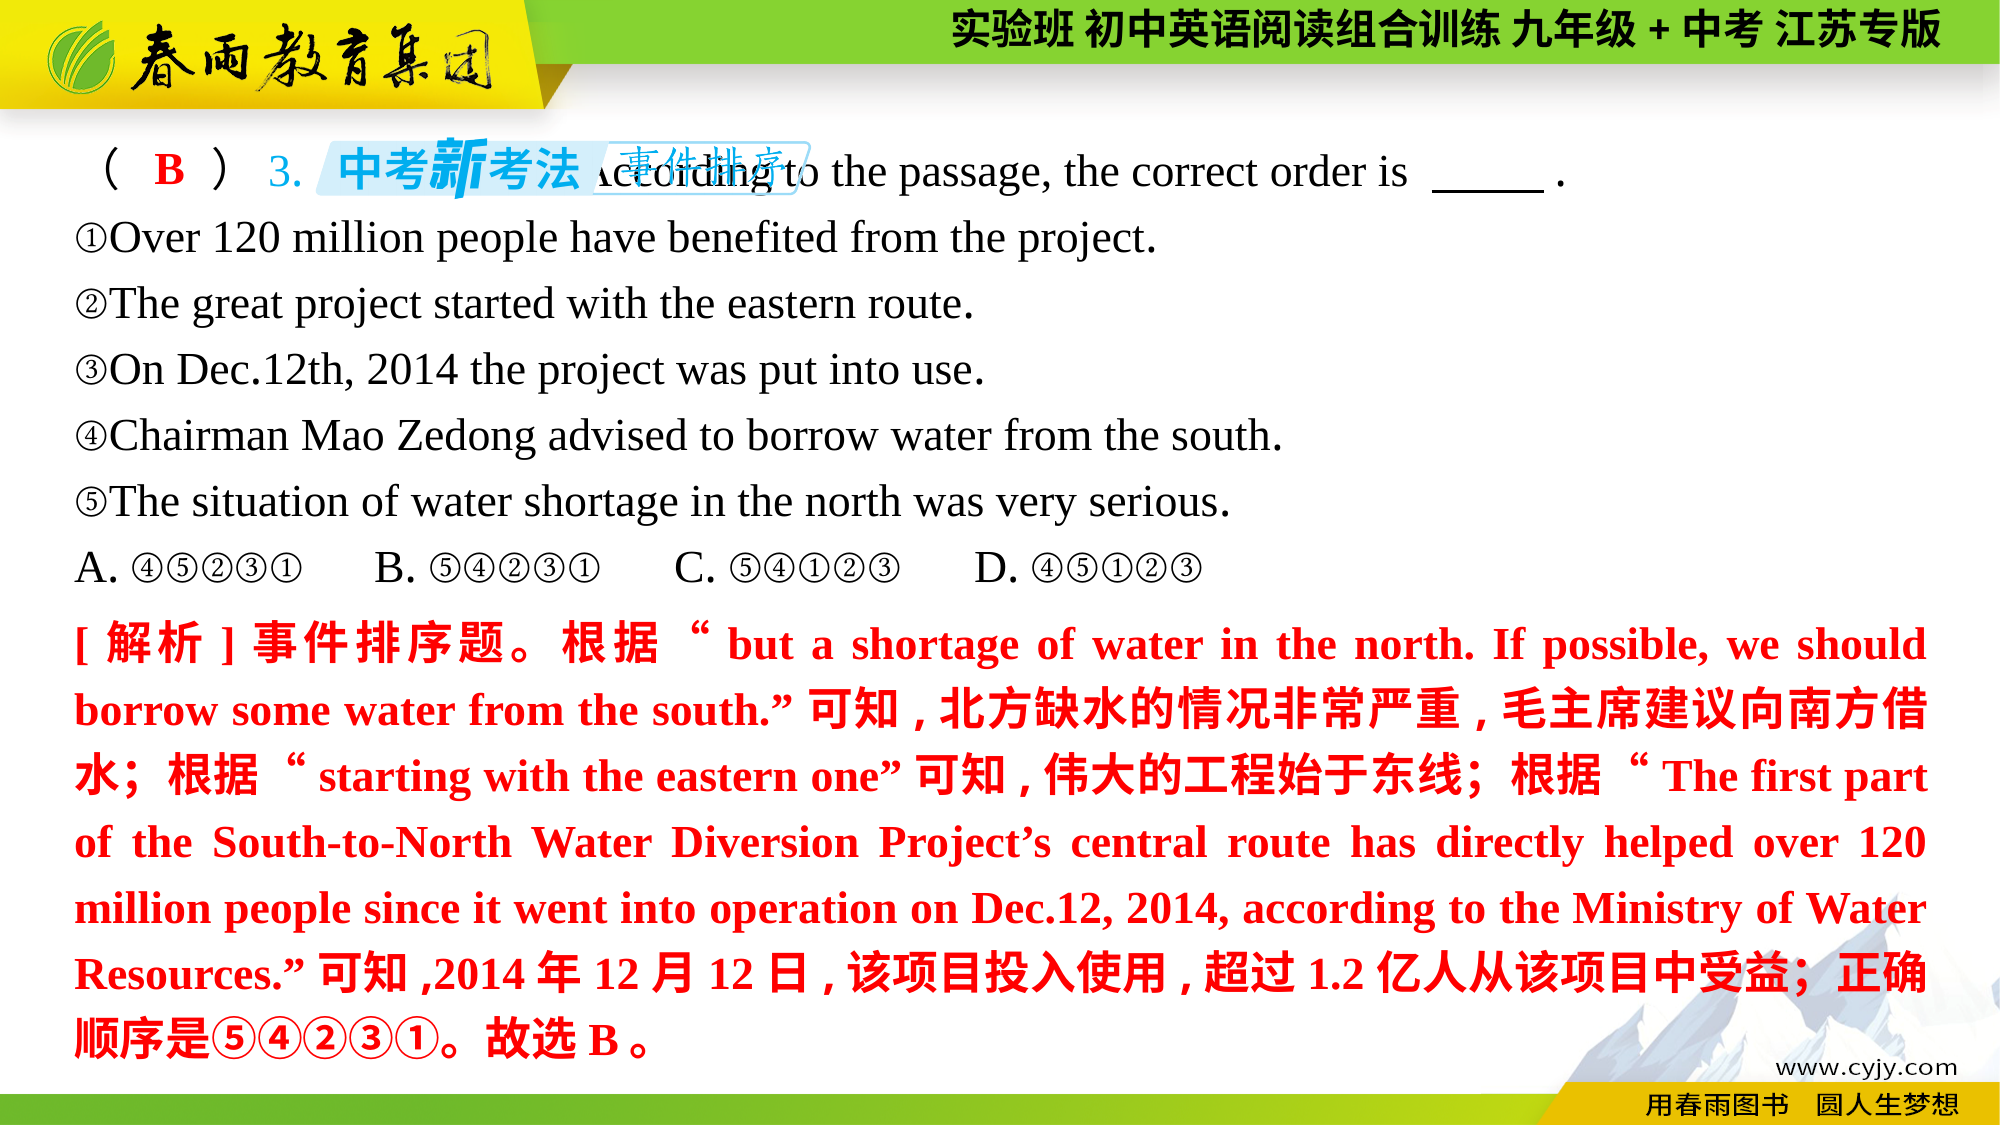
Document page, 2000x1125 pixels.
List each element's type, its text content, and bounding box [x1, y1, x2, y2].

text_box [解析]事件排序题。根据“but a shortage of water in the north. If possible, we should borrow some water from the south.”可知,北方缺水的情况非常严重,毛主席建议向南方借水；根据“starting with the eastern one”可知,伟大的工程始于东线；根据“The first part of the South-to-North Water Diversion Project’s central route has directly helped over 120 million people since it went into operation on Dec.12, 2014, according to the Ministry of Water Resources.”可知,2014年12月12日,该项目投入使用,超过1.2亿人从该项目中受益；正确顺序是⑤④②③①。故选B。 [59, 595, 1944, 1072]
list （ ）3. According to the passage, the correct order is . ①Over 120 million people have benefited from the project. ②The great project started with the eastern route. ③On Dec.12th, 2014 the project was put into use. ④Chairman Mao Zedong advised to borrow water from the south. ⑤The situation of water shortage in the north was very serious. A. ④⑤②③① B. ⑤④②③① C. ⑤④①②③ D. ④⑤①②③ [59, 122, 1944, 595]
text_box B [139, 120, 200, 202]
picture [0, 0, 2000, 1125]
